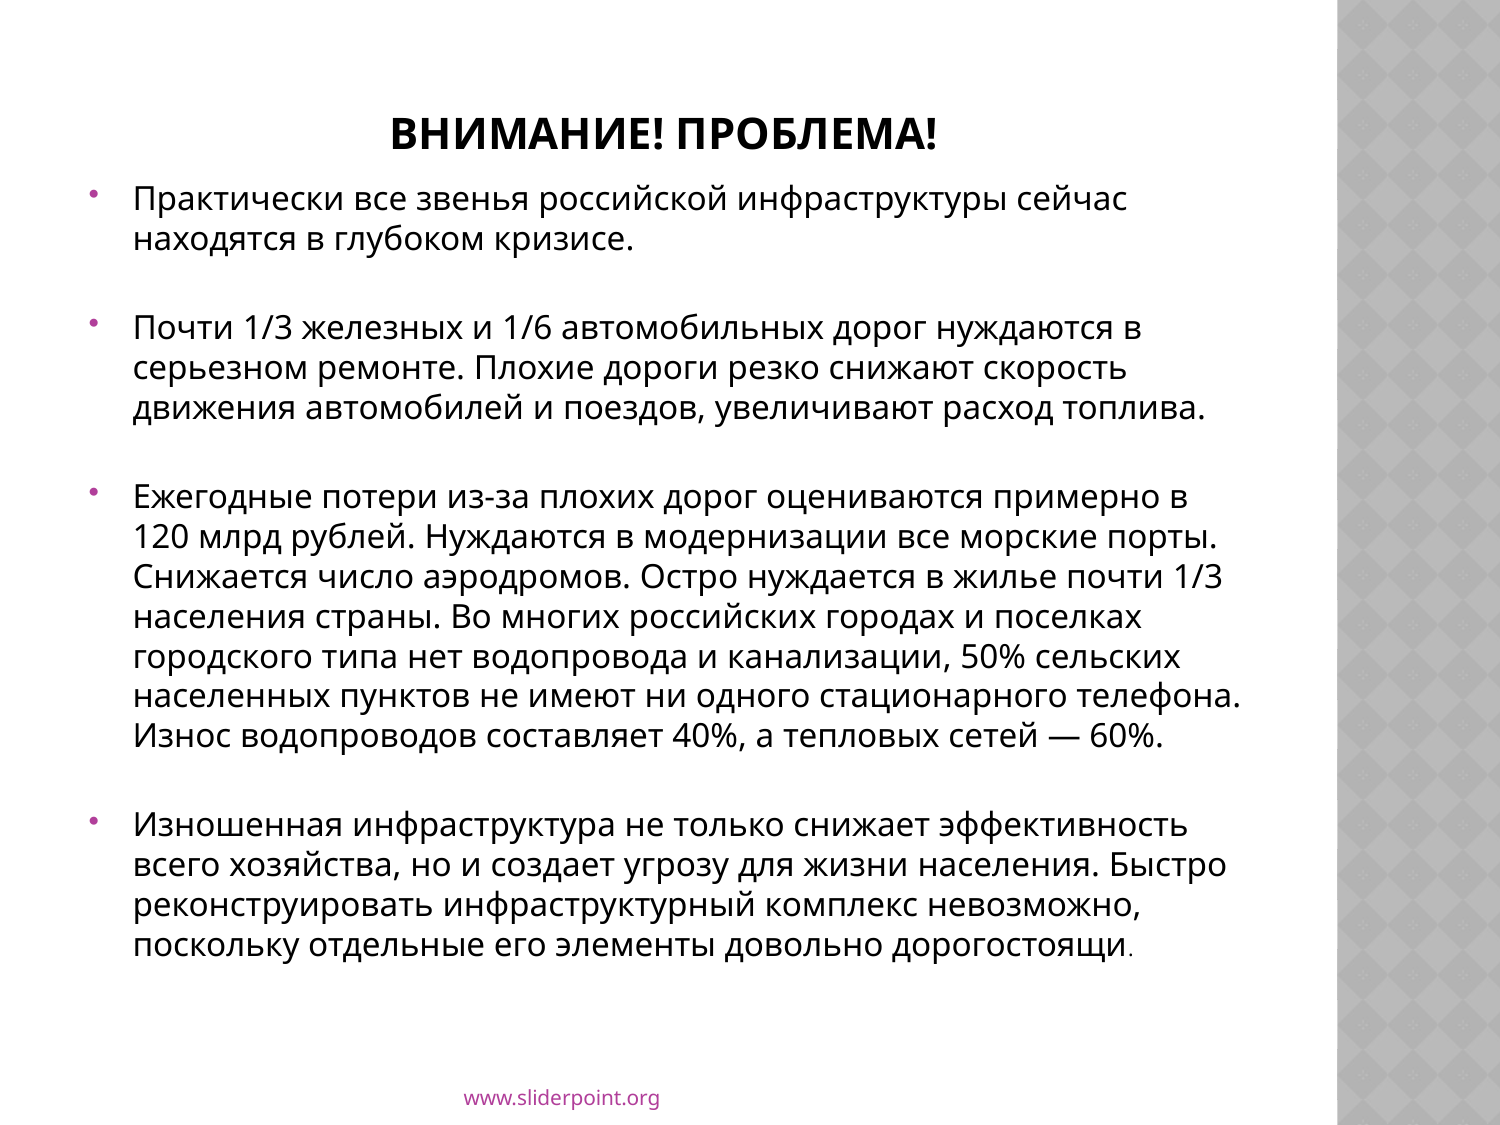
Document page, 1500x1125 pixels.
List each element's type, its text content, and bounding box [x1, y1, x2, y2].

title Внимание! Проблема! [70, 105, 1258, 211]
footer www.sliderpoint.org [75, 1075, 675, 1114]
list Практически все звенья российской инфраструктуры сейчас находятся в глубоком кризисе. Почти 1/3 железных и 1/6 автомобильных дорог нуждаются в серьезном ремонте. Плохие дороги резко снижают скорость движения автомобилей и поездов, увеличивают расход топлива. Ежегодные потери из-за плохих дорог оцениваются примерно в 120 млрд рублей. Нуждаются в модернизации все морские порты. Снижается число аэродромов. Остро нуждается в жилье почти 1/3 населения страны. Во многих российских городах и поселках городского типа нет водопровода и канализации, 50% сельских населенных пунктов не имеют ни одного стационарного телефона. Износ водопроводов составляет 40%, а тепловых сетей — 60%. Изношенная инфраструктура не только снижает эффективность всего хозяйства, но и создает угрозу для жизни населения. Быстро реконструировать инфраструктурный комплекс невозможно, поскольку отдельные его элементы довольно дорогостоящи. [75, 140, 1263, 1059]
